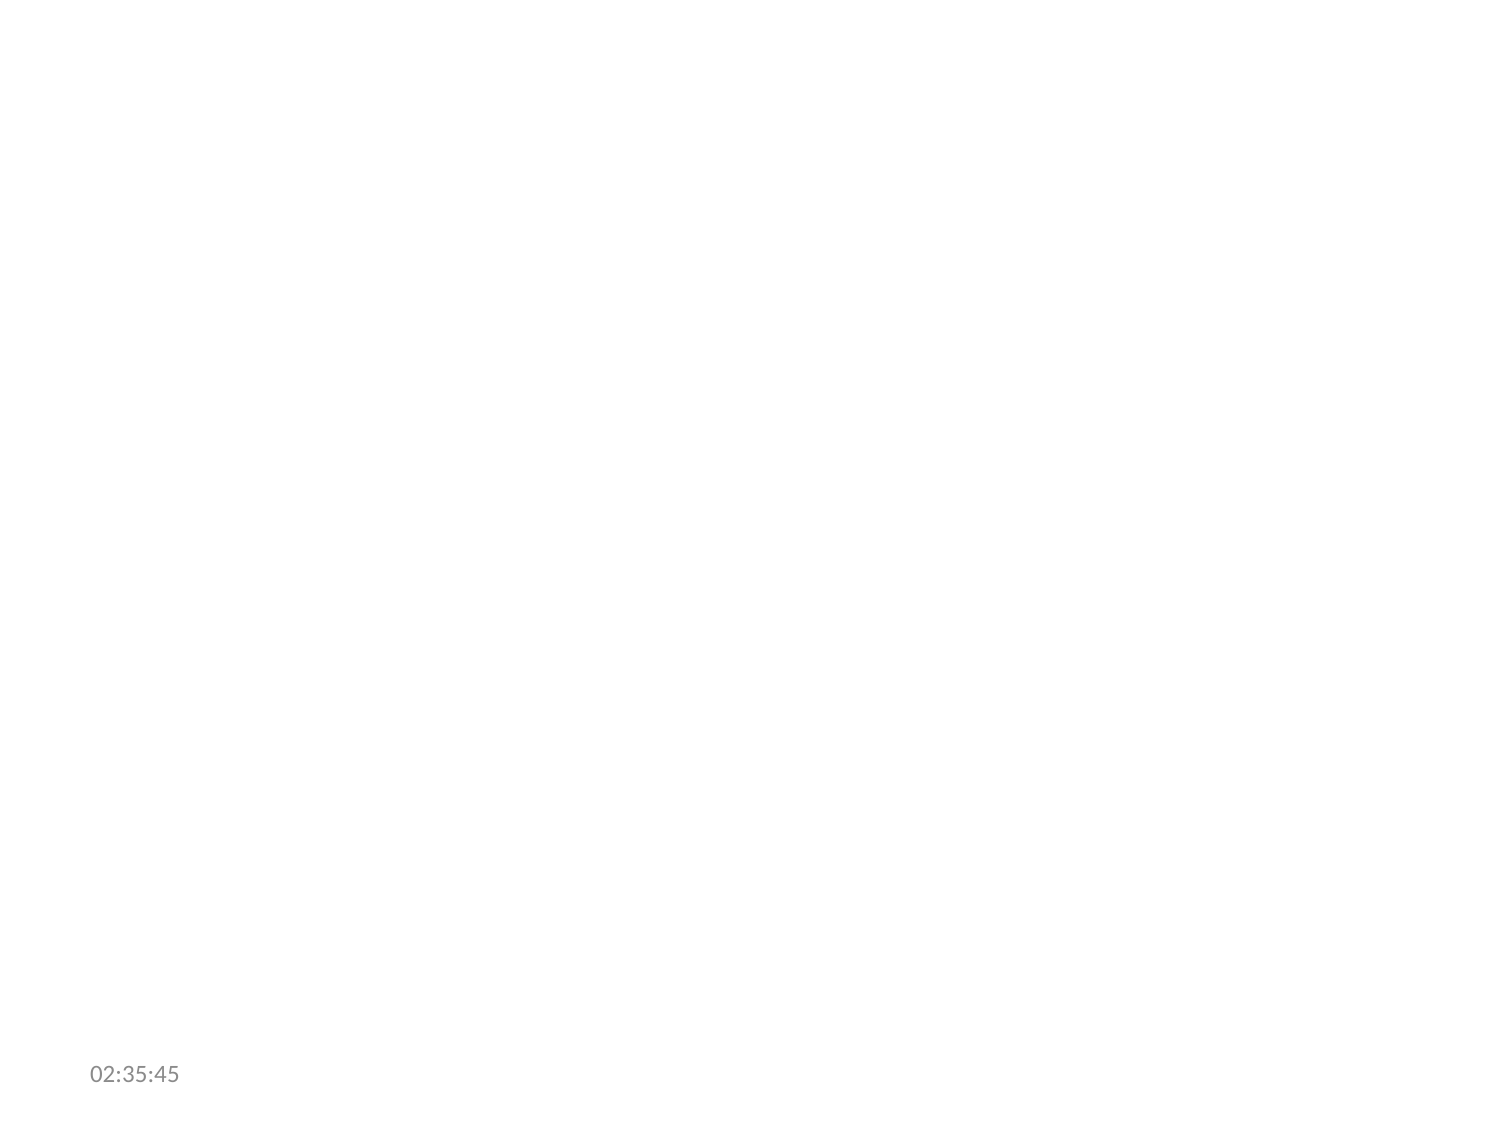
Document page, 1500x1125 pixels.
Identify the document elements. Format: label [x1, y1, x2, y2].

slide_number [75, 1042, 425, 1103]
